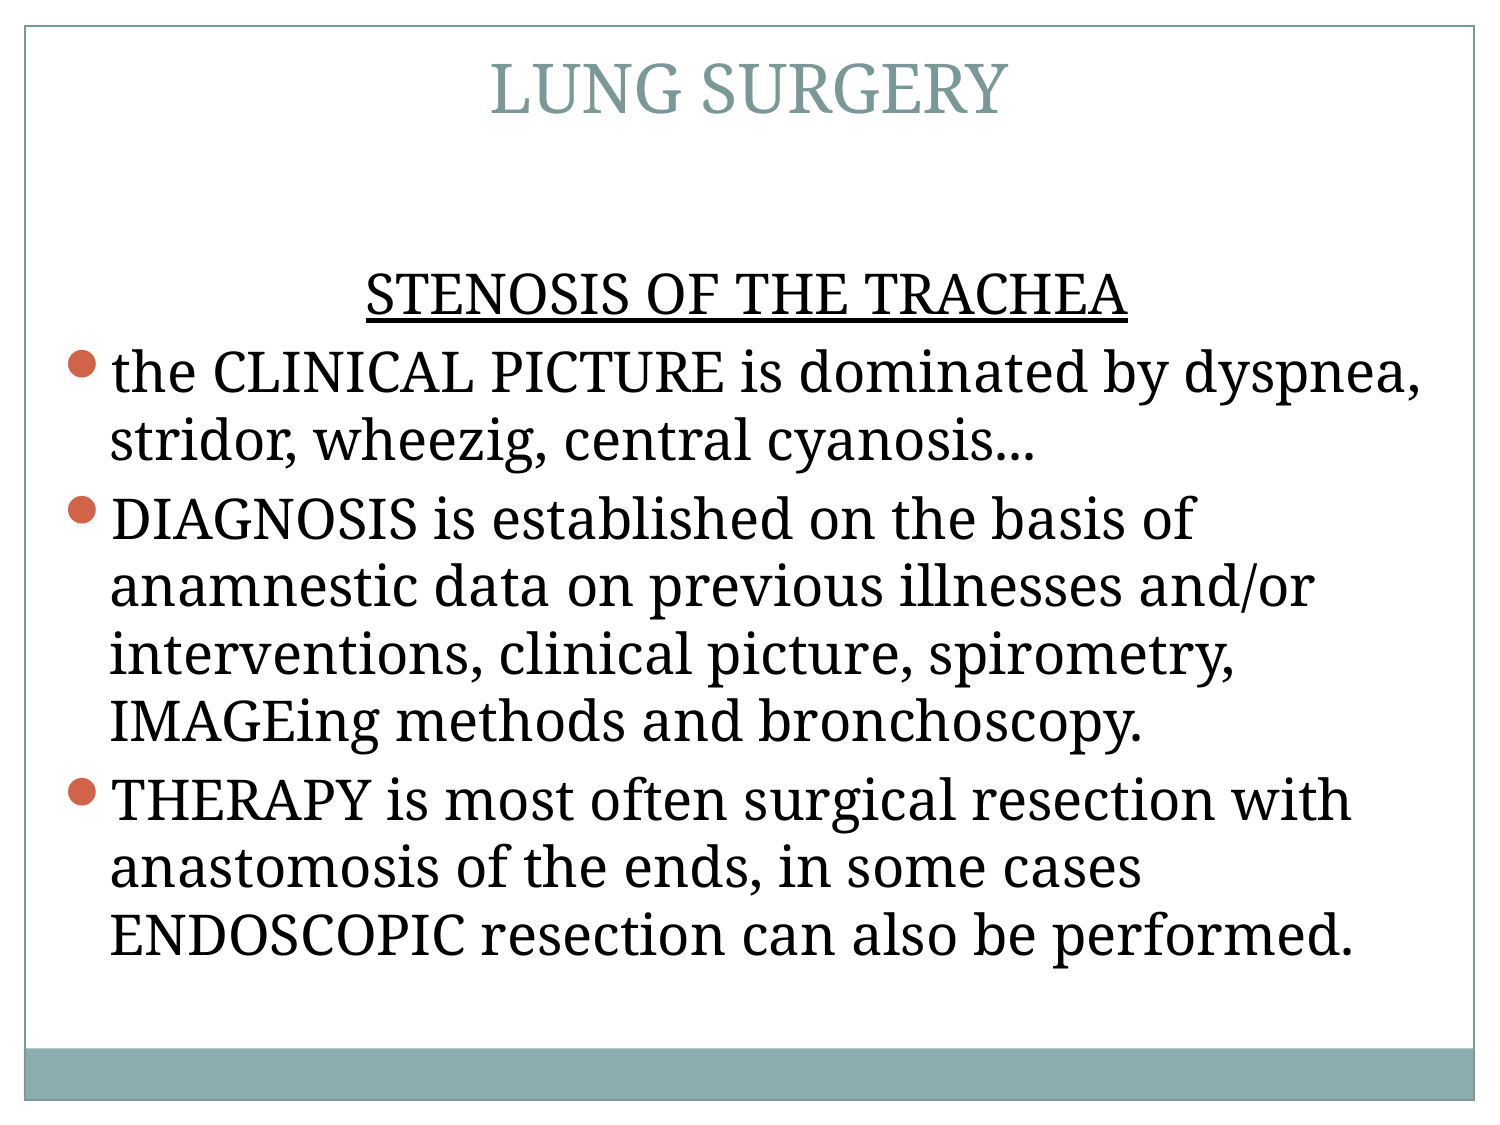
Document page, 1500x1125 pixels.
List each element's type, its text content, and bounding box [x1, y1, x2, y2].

text_box STENOSIS OF THE TRACHEA the CLINICAL PICTURE is dominated by dyspnea, stridor, wheezig, central cyanosis... DIAGNOSIS is established on the basis of anamnestic data on previous illnesses and/or interventions, clinical picture, spirometry, IMAGEing methods and bronchoscopy. THERAPY is most often surgical resection with anastomosis of the ends, in some cases ENDOSCOPIC resection can also be performed. [49, 250, 1445, 1050]
text_box LUNG SURGERY [49, 37, 1450, 162]
